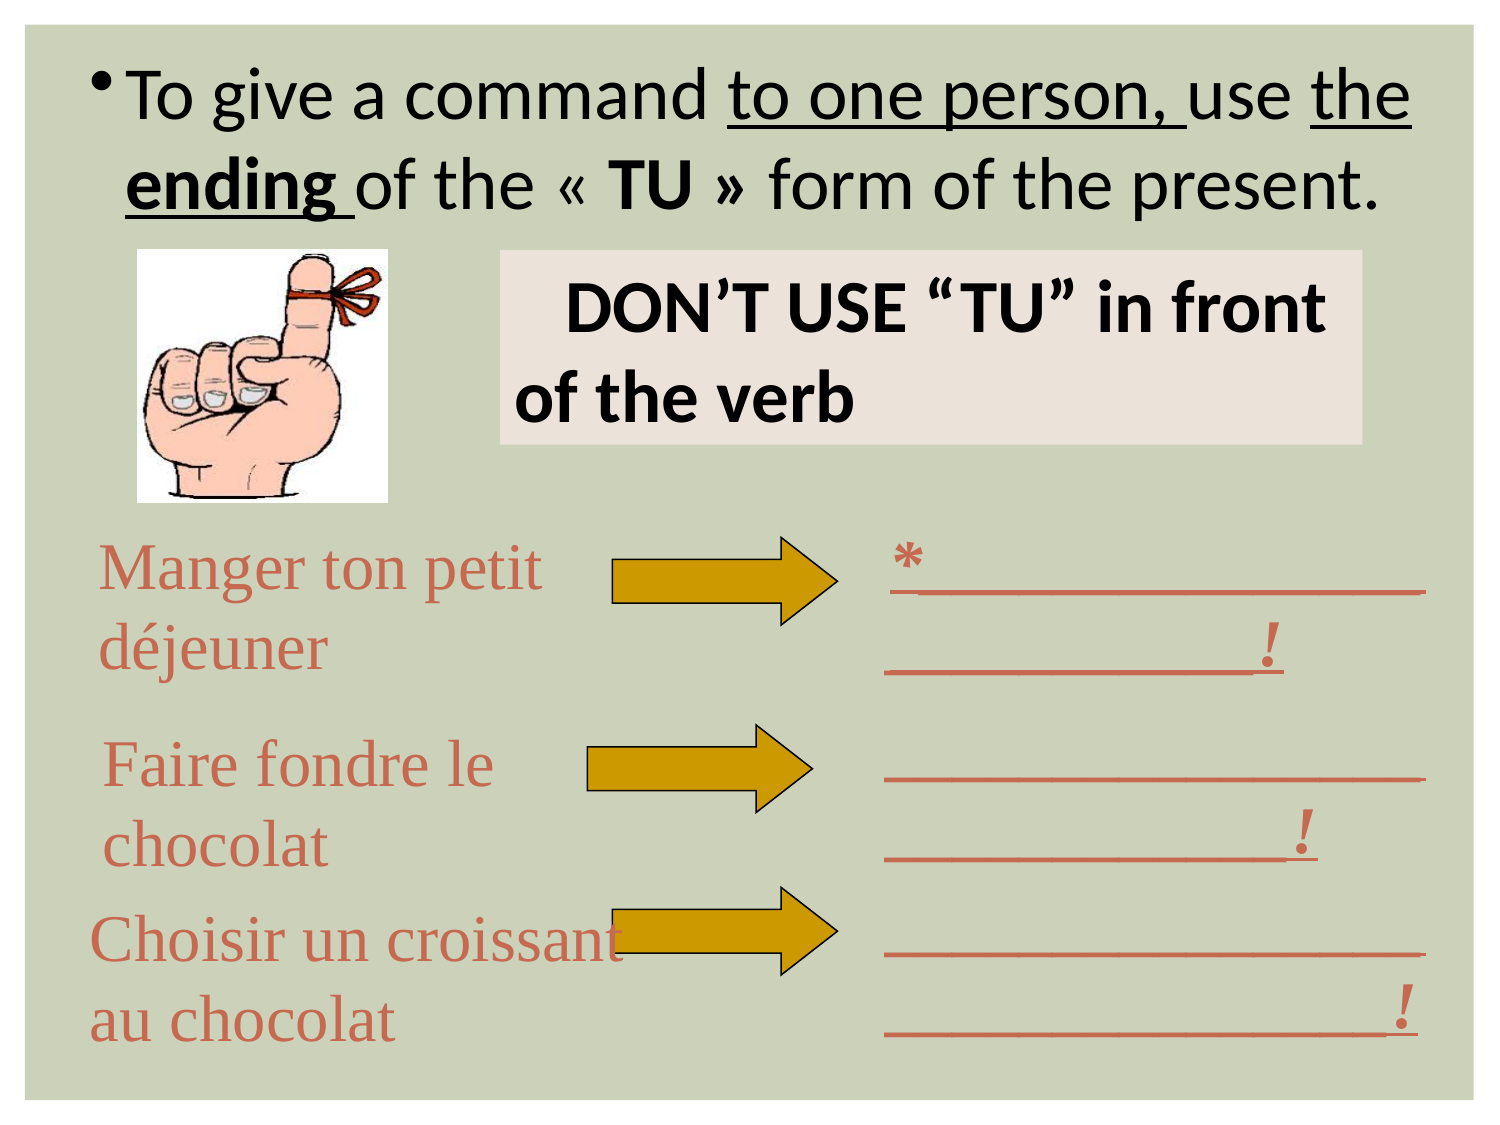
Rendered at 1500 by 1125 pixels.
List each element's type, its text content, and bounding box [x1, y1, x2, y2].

text_box [612, 537, 838, 625]
text_box *__________________________! [875, 512, 1450, 688]
text_box ____________________________! [875, 699, 1450, 874]
text_box _______________________________! [875, 874, 1450, 1050]
text_box DON’T USE “TU” in front of the verb [500, 249, 1363, 445]
picture [137, 249, 388, 504]
text_box Faire fondre le chocolat [87, 712, 550, 887]
text_box [650, 887, 838, 975]
text_box Manger ton petit déjeuner [83, 515, 622, 690]
text_box [587, 724, 813, 813]
text_box Choisir un croissant au chocolat [75, 887, 650, 1063]
text_box To give a command to one person, use the ending of the « TU » form of the present. [75, 37, 1450, 233]
